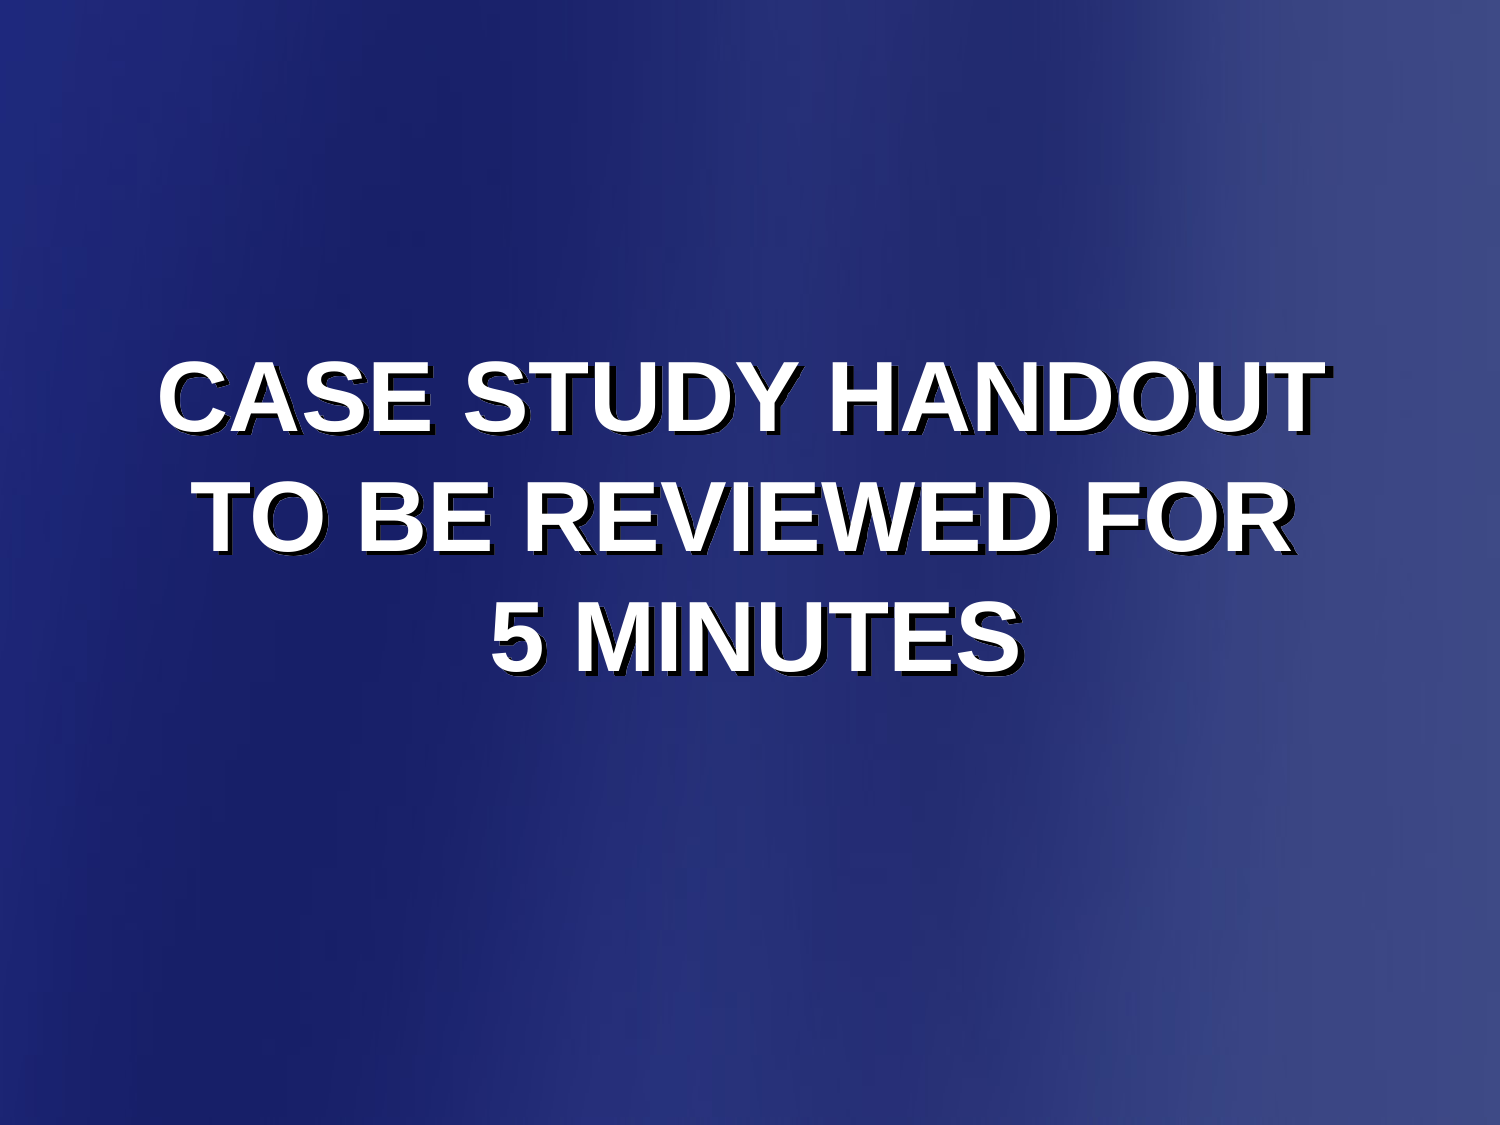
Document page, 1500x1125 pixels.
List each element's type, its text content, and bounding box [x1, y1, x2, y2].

picture [0, 0, 1500, 1125]
title CASE STUDY HANDOUT TO BE REVIEWED FOR 5 MINUTES [62, 377, 1451, 646]
